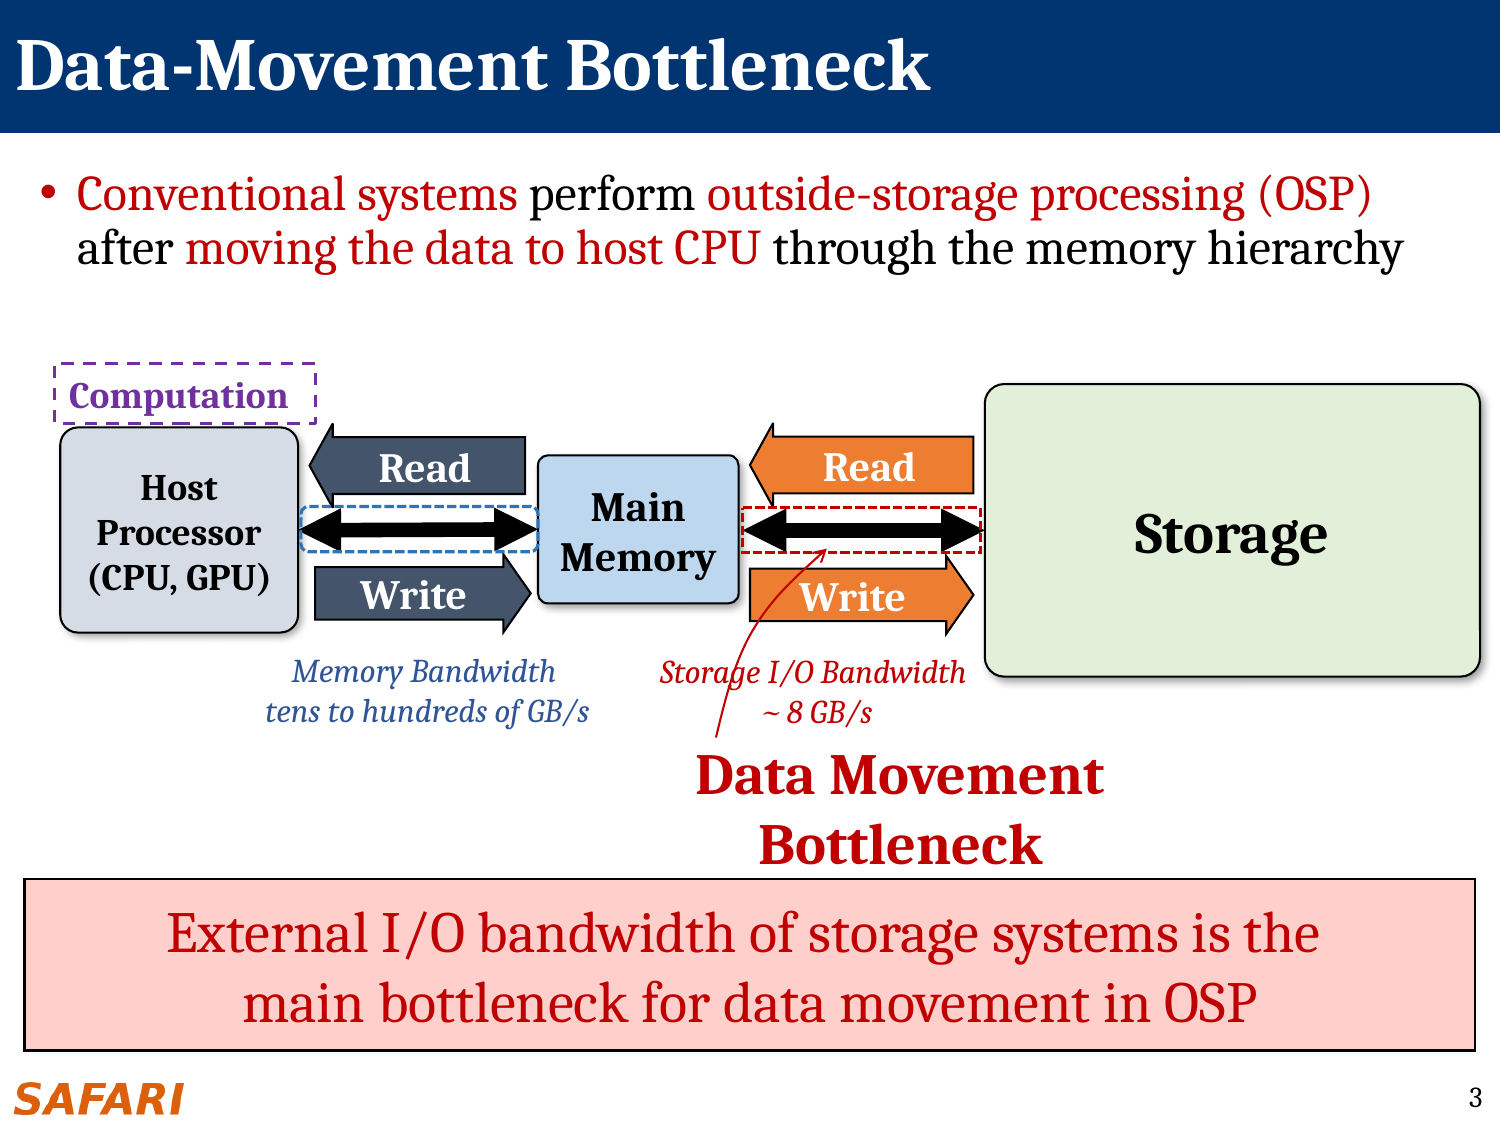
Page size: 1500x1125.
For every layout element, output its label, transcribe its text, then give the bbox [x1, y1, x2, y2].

text_box Storage [983, 383, 1482, 678]
text_box Storage I/O Bandwidth ~ 8 GB/s [627, 642, 744, 738]
text_box [716, 548, 827, 729]
text_box Main Memory [536, 454, 740, 605]
text_box Read [748, 422, 975, 507]
text_box Data Movement Bottleneck [631, 729, 1170, 878]
text_box 3 [1366, 1070, 1498, 1121]
text_box Storage I/O Bandwidth ~ 8 GB/s [722, 642, 1001, 729]
text_box Read [308, 422, 527, 505]
text_box [299, 505, 540, 553]
text_box Memory Bandwidth tens to hundreds of GB/s [240, 641, 615, 737]
text_box Write [784, 554, 975, 638]
text_box External I/O bandwidth of storage systems is the main bottleneck for data movement in OSP [23, 878, 1476, 1052]
text_box Computation [54, 363, 316, 424]
text_box Write [314, 553, 532, 636]
text_box Write [748, 567, 804, 623]
list Conventional systems perform outside-storage processing (OSP) after moving the data to host CPU through the memory hierarchy [24, 159, 1476, 878]
title Data-Movement Bottleneck [0, 0, 1500, 133]
text_box [742, 531, 981, 554]
text_box [742, 507, 981, 530]
picture [12, 1073, 190, 1125]
text_box Host Processor (CPU, GPU) [59, 426, 300, 634]
